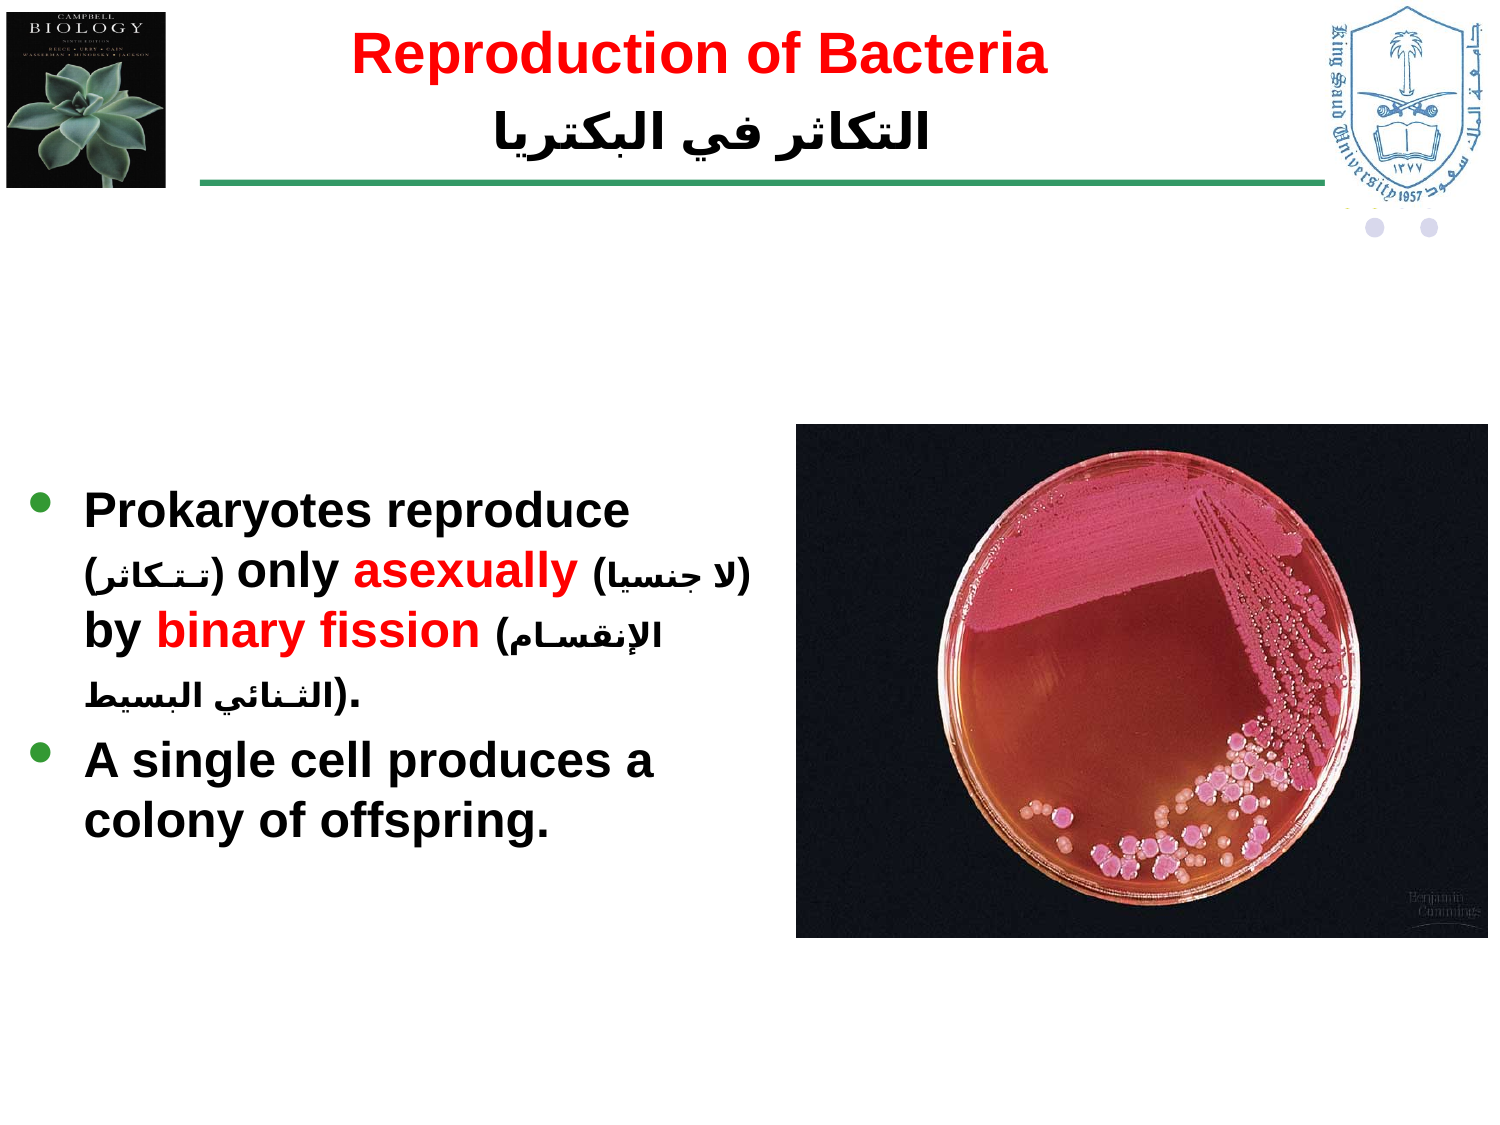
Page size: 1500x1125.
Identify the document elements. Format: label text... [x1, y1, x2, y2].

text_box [5, 0, 1488, 209]
text_box Prokaryotes reproduce (تـتـكاثر) only asexually (لا جنسيا) by binary fission (الإنقسـام الثـنائي البسيط). A single cell produces a colony of offspring. [12, 469, 791, 855]
picture [796, 424, 1488, 938]
